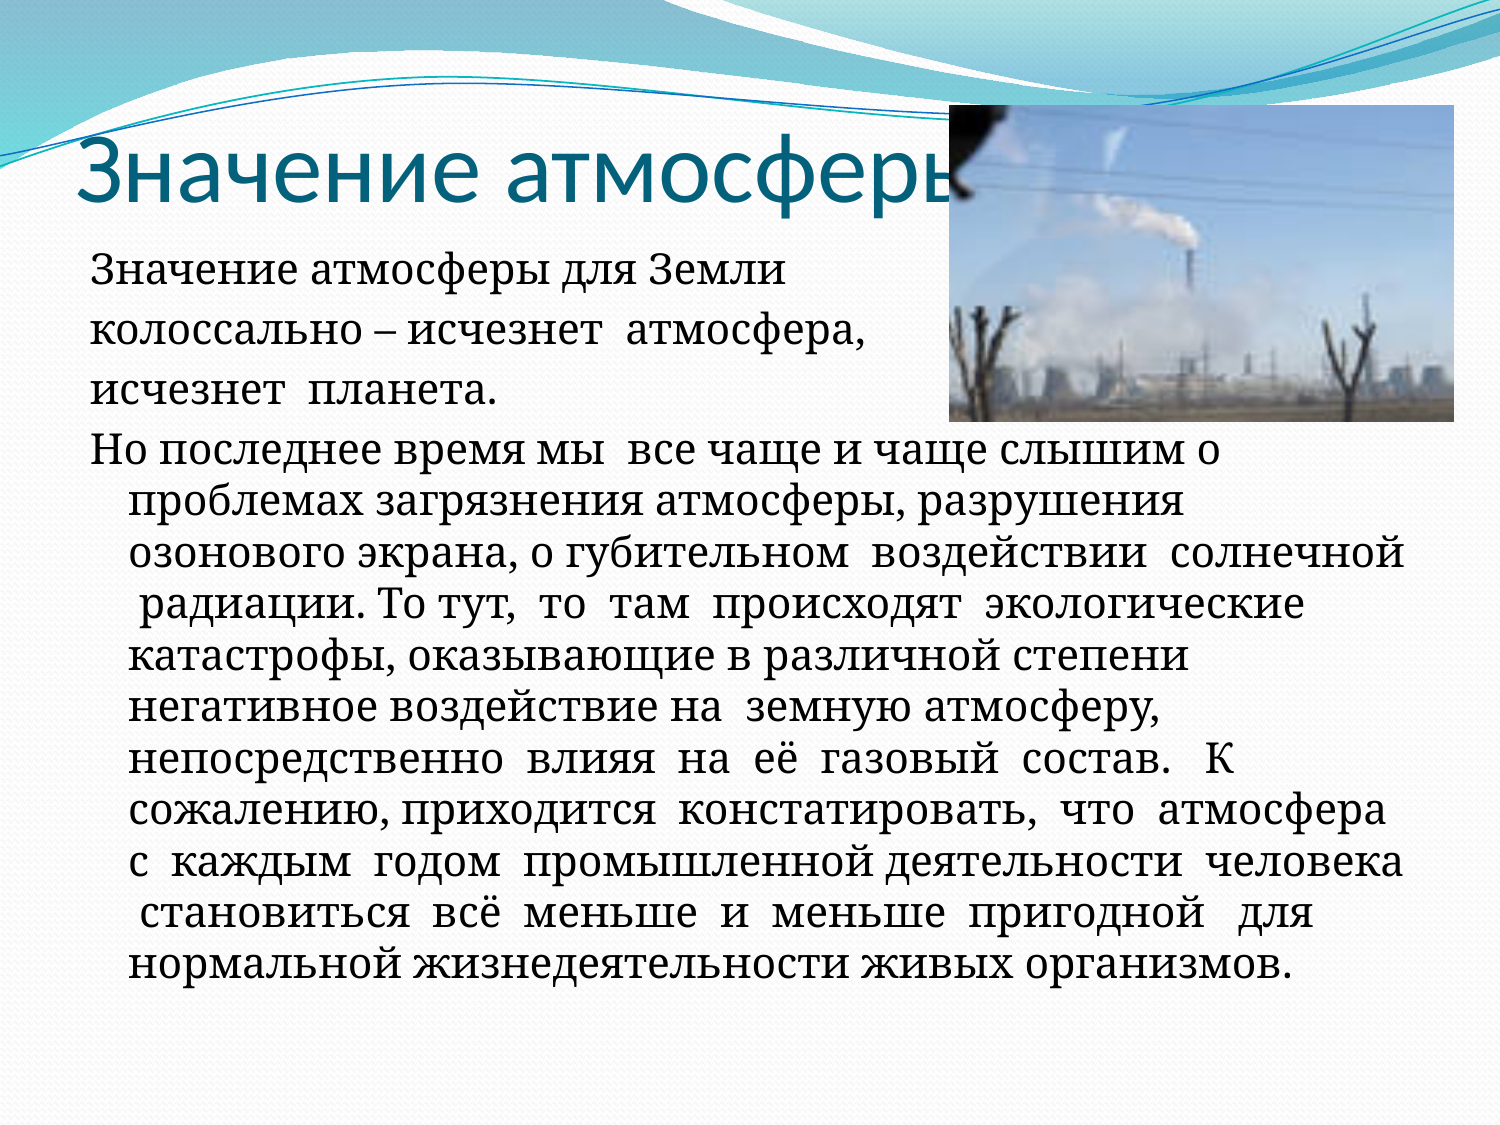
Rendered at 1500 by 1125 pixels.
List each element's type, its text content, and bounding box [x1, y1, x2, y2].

picture [948, 105, 1454, 423]
title Значение атмосферы [75, 93, 1425, 223]
list Значение атмосферы для Земли колоссально – исчезнет атмосфера, исчезнет планета. Но последнее время мы все чаще и чаще слышим о проблемах загрязнения атмосферы, разрушения озонового экрана, о губительном воздействии солнечной радиации. То тут, то там происходят экологические катастрофы, оказывающие в различной степени негативное воздействие на земную атмосферу, непосредственно влияя на её газовый состав. К сожалению, приходится констатировать, что атмосфера с каждым годом промышленной деятельности человека становиться всё меньше и меньше пригодной для нормальной жизнедеятельности живых организмов. [75, 234, 1425, 1038]
